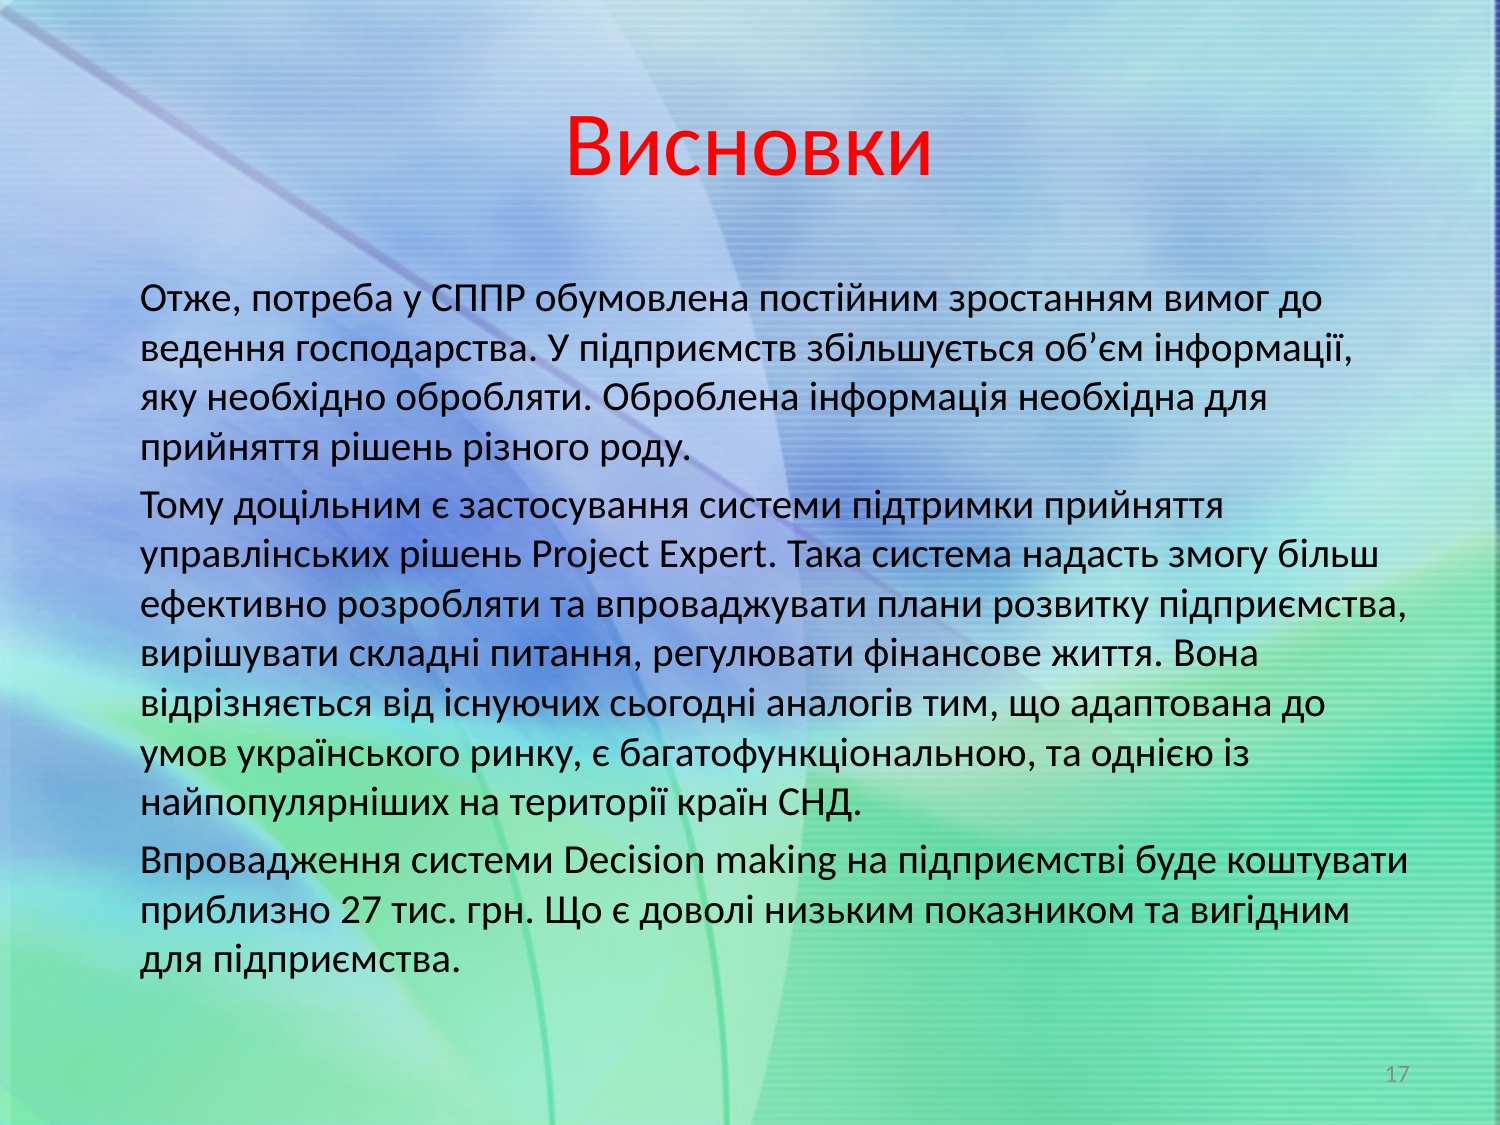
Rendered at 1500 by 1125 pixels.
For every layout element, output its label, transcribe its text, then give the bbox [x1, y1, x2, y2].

slide_number 17 [1074, 1042, 1425, 1103]
picture [0, 0, 1500, 1125]
title Висновки [75, 45, 1425, 233]
list Отже, потреба у СППР обумовлена постійним зростанням вимог до ведення господарства. У підприємств збільшується об’єм інформації, яку необхідно обробляти. Оброблена інформація необхідна для прийняття рішень різного роду. Тому доцільним є застосування системи підтримки прийняття управлінських рішень Project Expert. Така система надасть змогу більш ефективно розробляти та впроваджувати плани розвитку підприємства, вирішувати складні питання, регулювати фінансове життя. Вона відрізняється від існуючих сьогодні аналогів тим, що адаптована до умов українського ринку, є багатофункціональною, та однією із найпопулярніших на території країн СНД. Впровадження системи Decision making на підприємстві буде коштувати приблизно 27 тис. грн. Що є доволі низьким показником та вигідним для підприємства. [75, 262, 1425, 1005]
